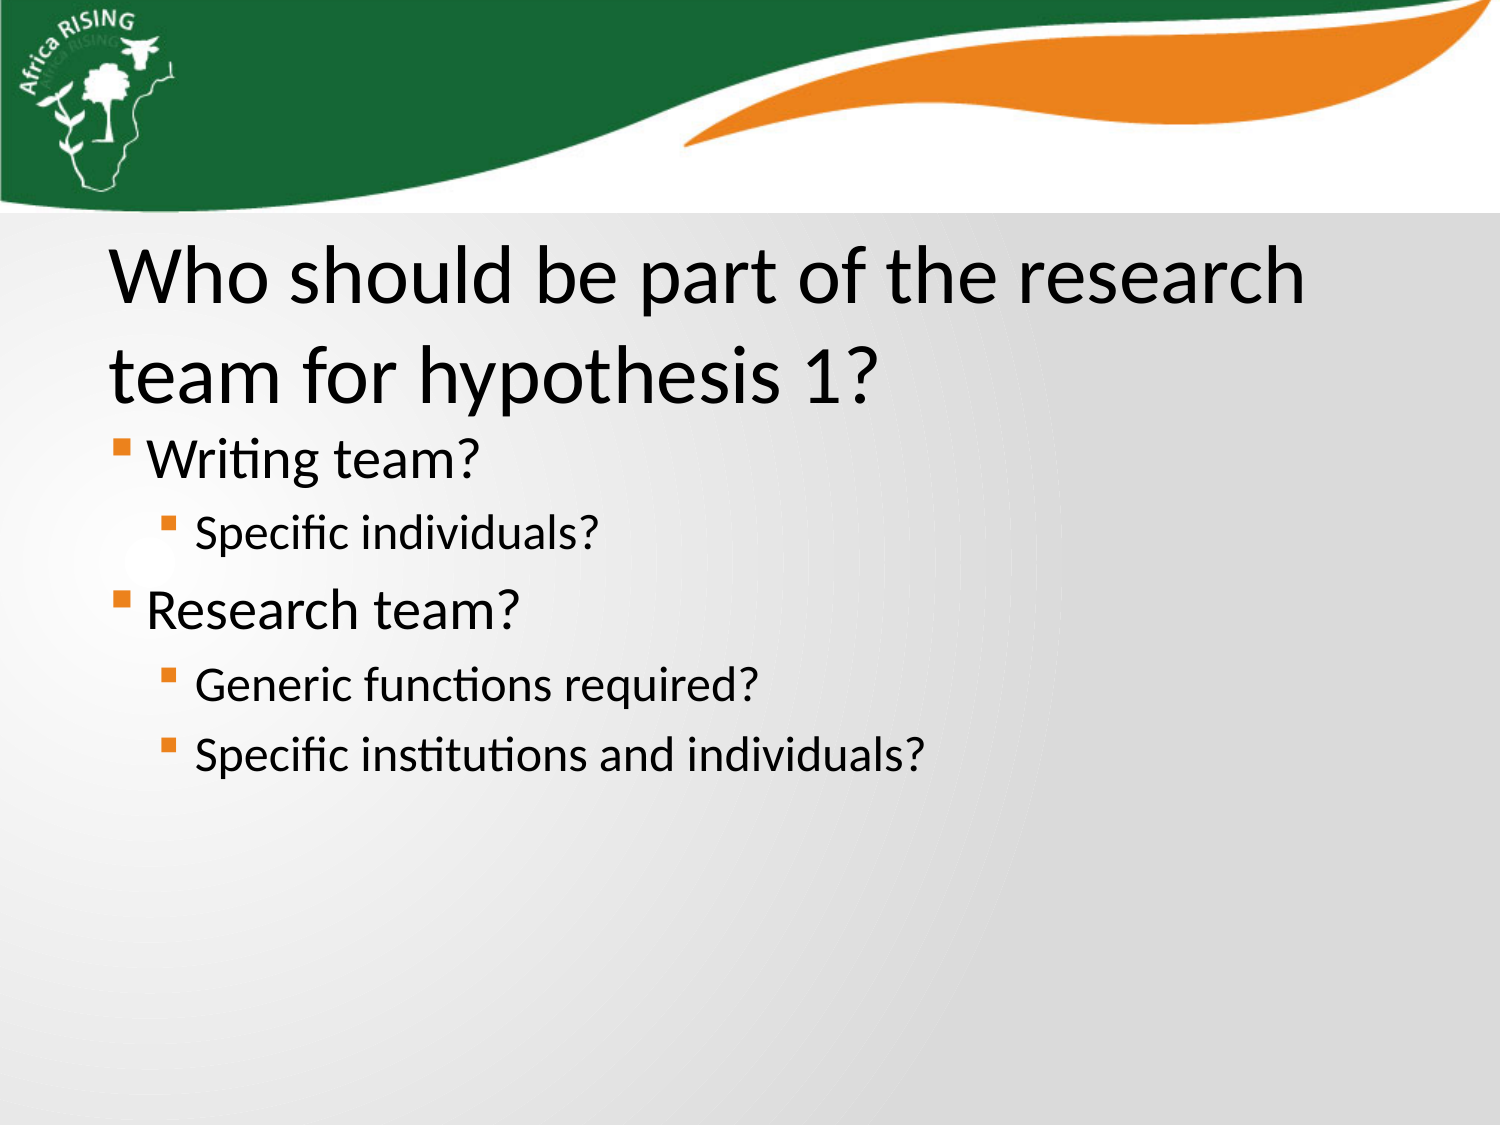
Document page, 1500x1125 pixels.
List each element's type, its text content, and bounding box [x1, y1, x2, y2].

list Who should be part of the research team for hypothesis 1? [75, 212, 1325, 400]
list Writing team? Specific individuals? Research team? Generic functions required? Specific institutions and individuals? [75, 412, 1350, 1075]
picture [0, 0, 1500, 213]
